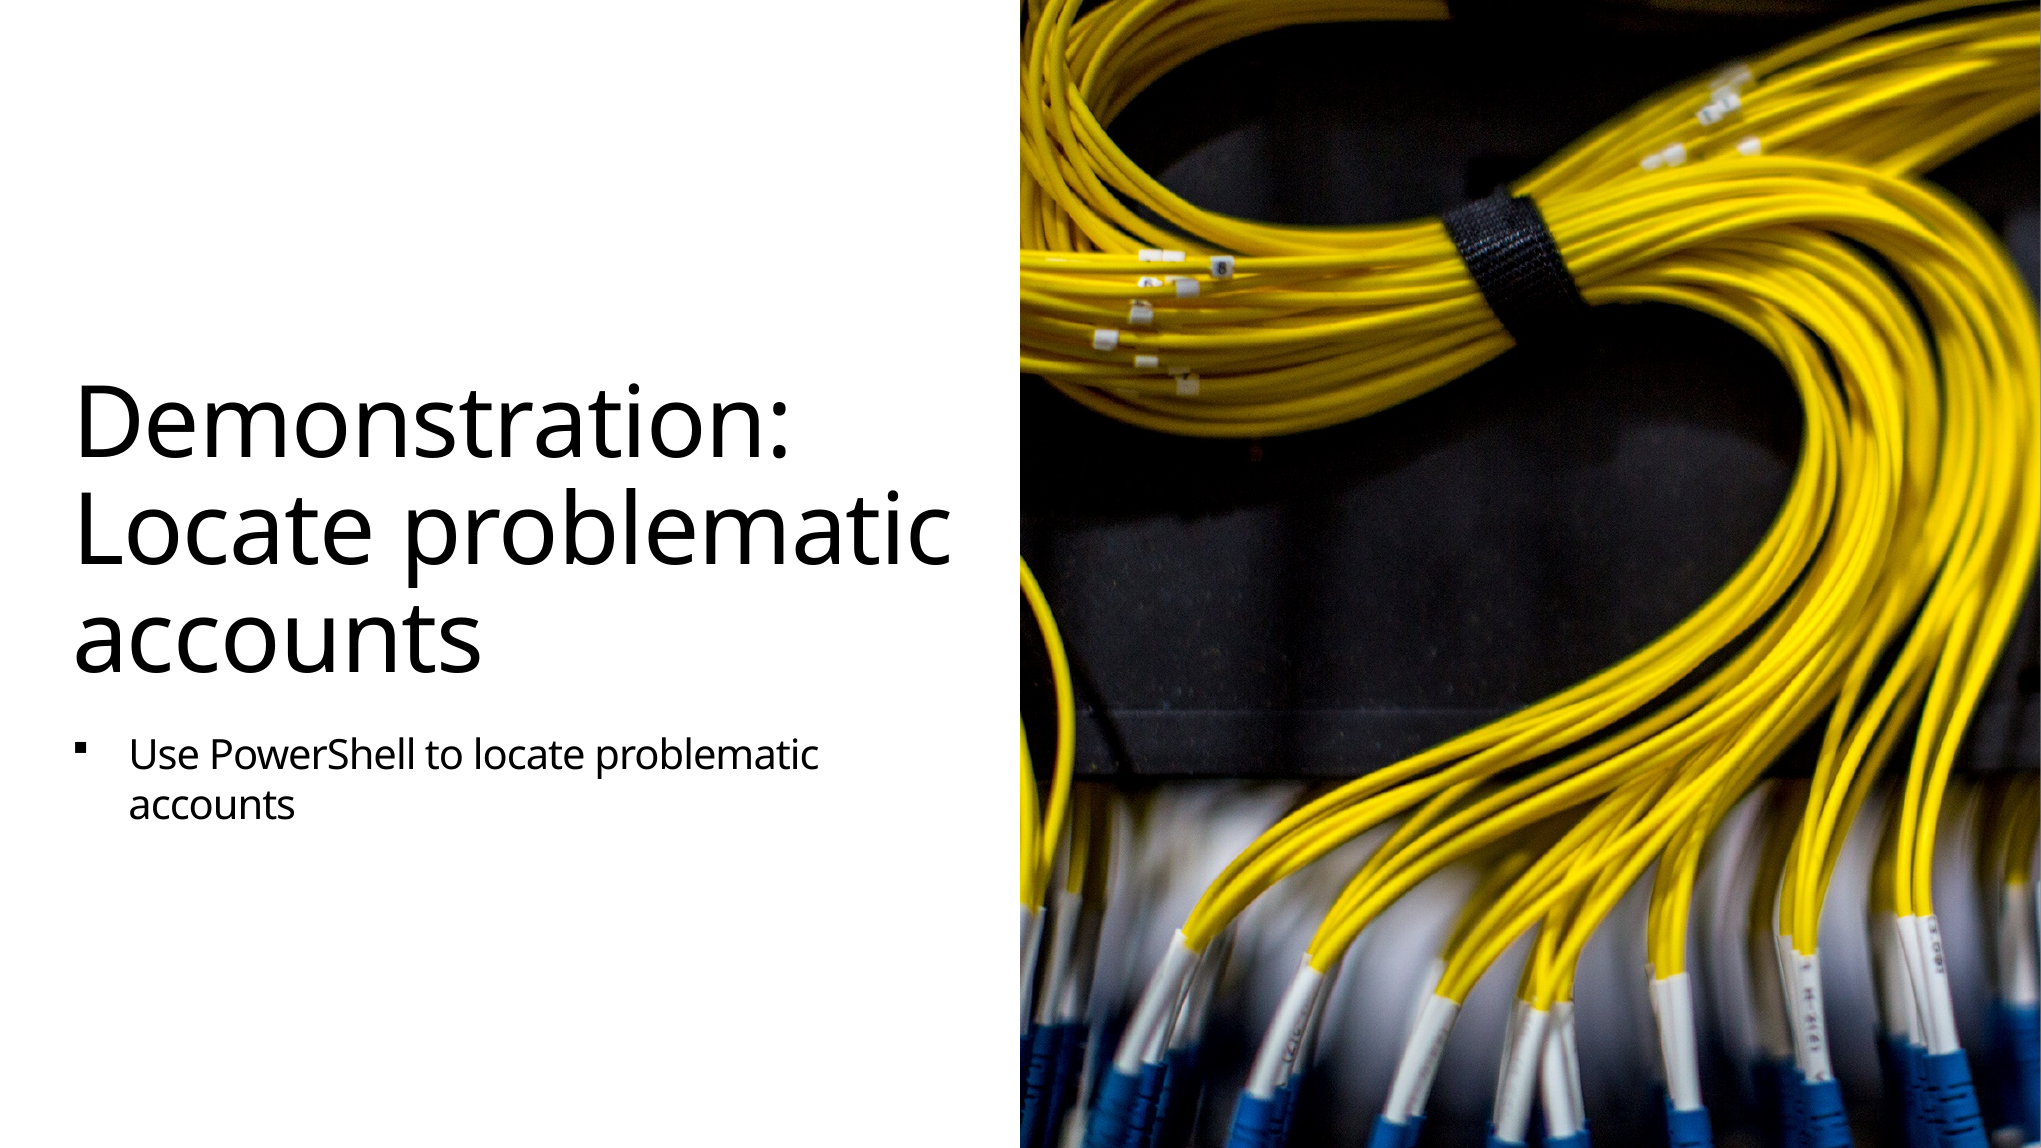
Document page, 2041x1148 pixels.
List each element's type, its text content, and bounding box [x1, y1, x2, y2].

picture [1020, 0, 2041, 1148]
subtitle Use PowerShell to locate problematic accounts [71, 727, 981, 1005]
title Demonstration: Locate problematic accounts [71, 424, 981, 725]
